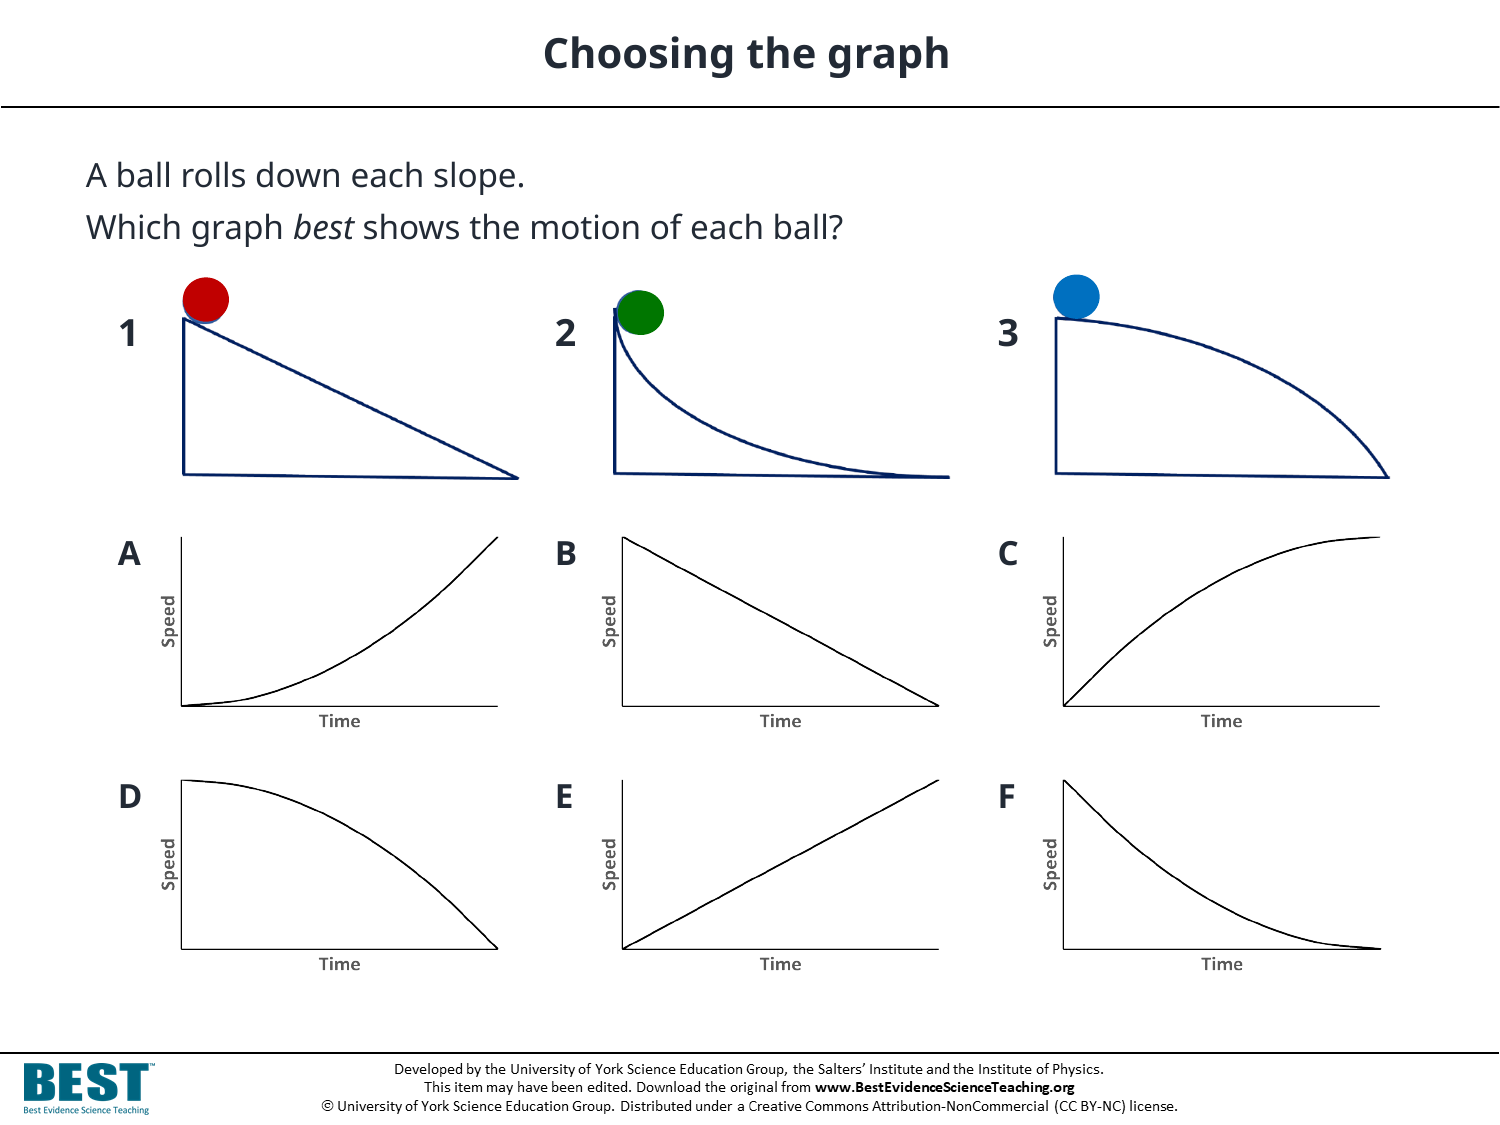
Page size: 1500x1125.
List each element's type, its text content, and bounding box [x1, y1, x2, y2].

picture [0, 106, 1500, 1125]
text_box Choosing the graph [23, 4, 1471, 99]
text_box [103, 274, 1392, 988]
